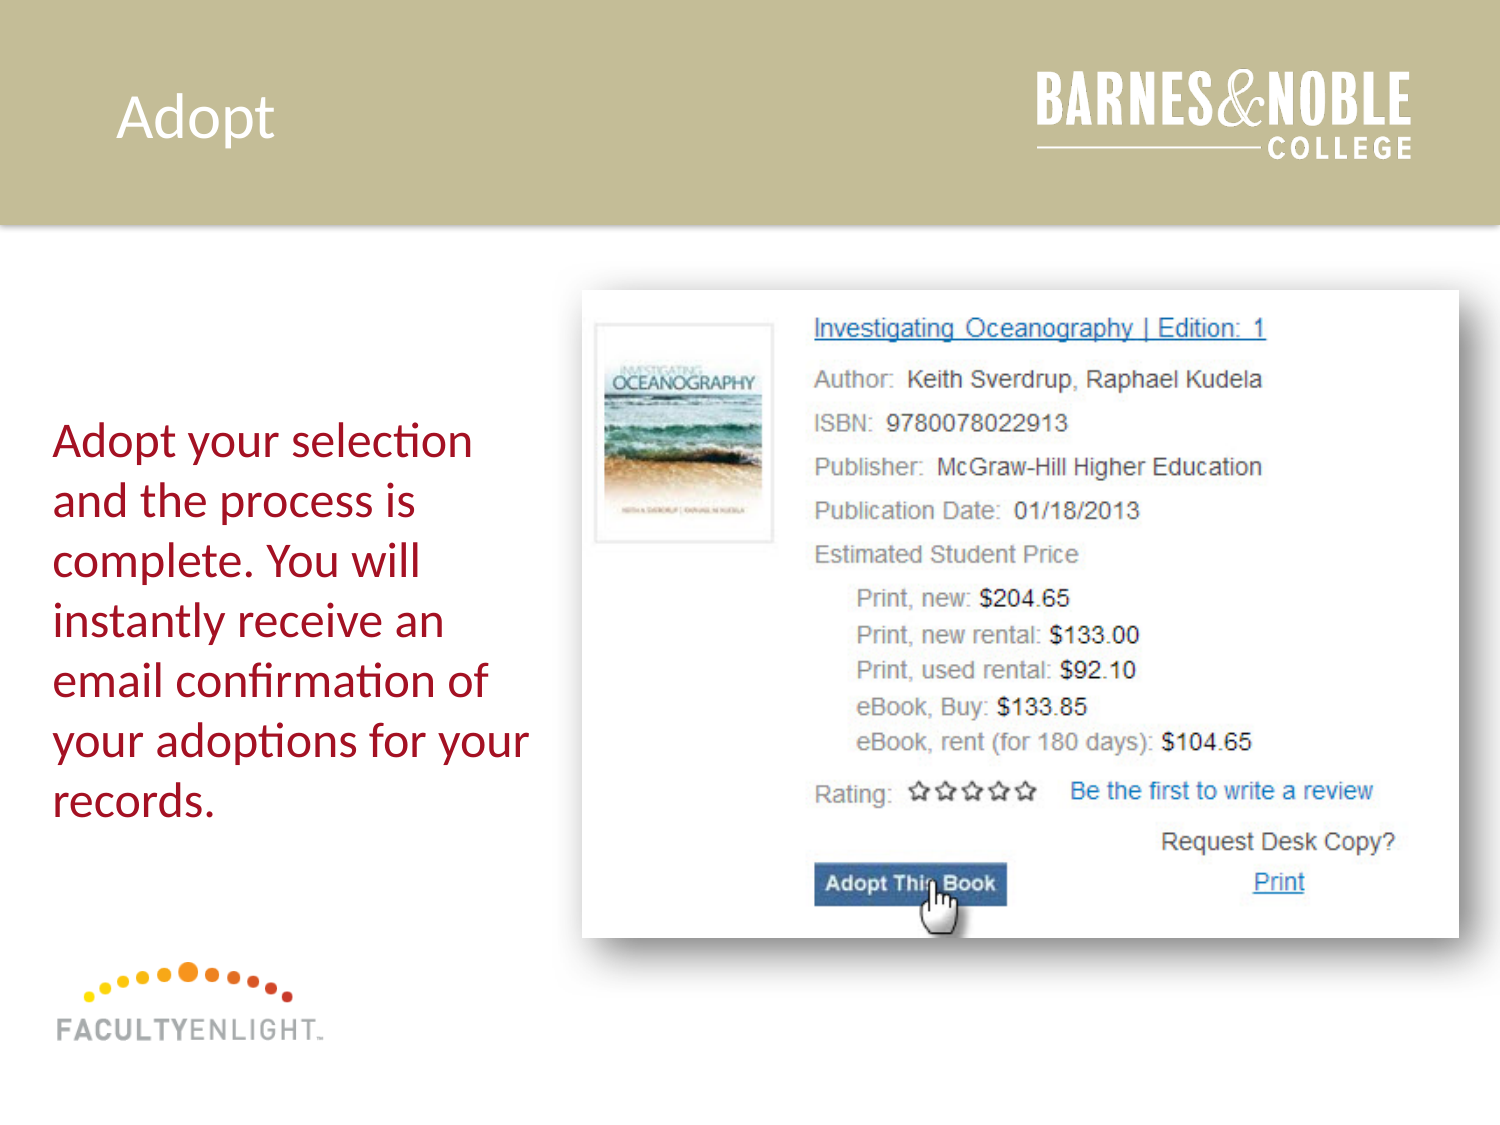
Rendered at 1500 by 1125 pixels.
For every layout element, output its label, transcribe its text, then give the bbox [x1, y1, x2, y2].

picture [56, 962, 326, 1041]
picture [582, 290, 1459, 938]
text_box Adopt your selection and the process is complete. You will instantly receive an email confirmation of your adoptions for your records. [37, 399, 563, 895]
text_box Adopt [0, 0, 1500, 226]
picture [1030, 62, 1417, 176]
